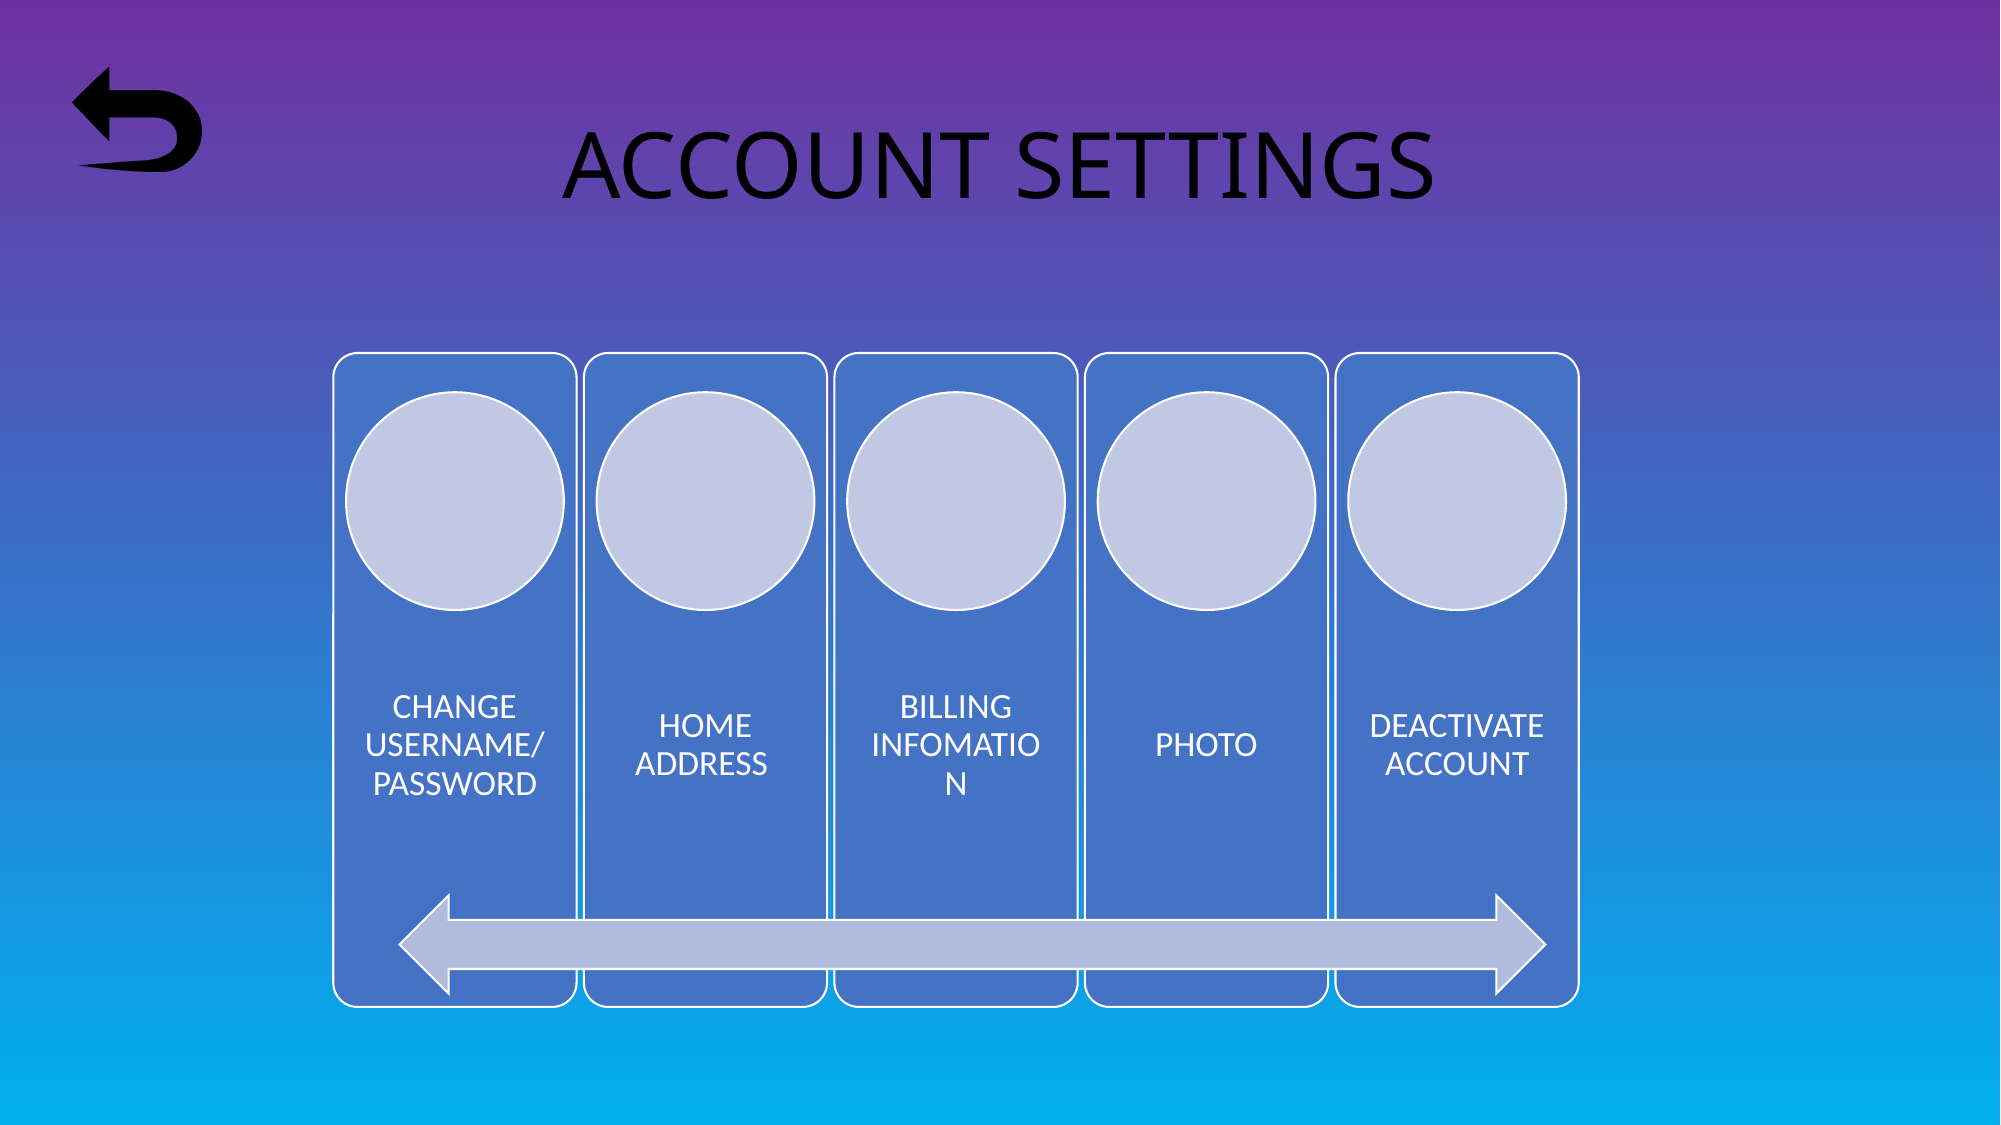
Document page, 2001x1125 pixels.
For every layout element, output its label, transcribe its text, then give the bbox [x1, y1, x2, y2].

title ACCOUNT SETTINGS [137, 59, 1863, 278]
picture [62, 44, 213, 195]
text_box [333, 352, 1579, 1007]
